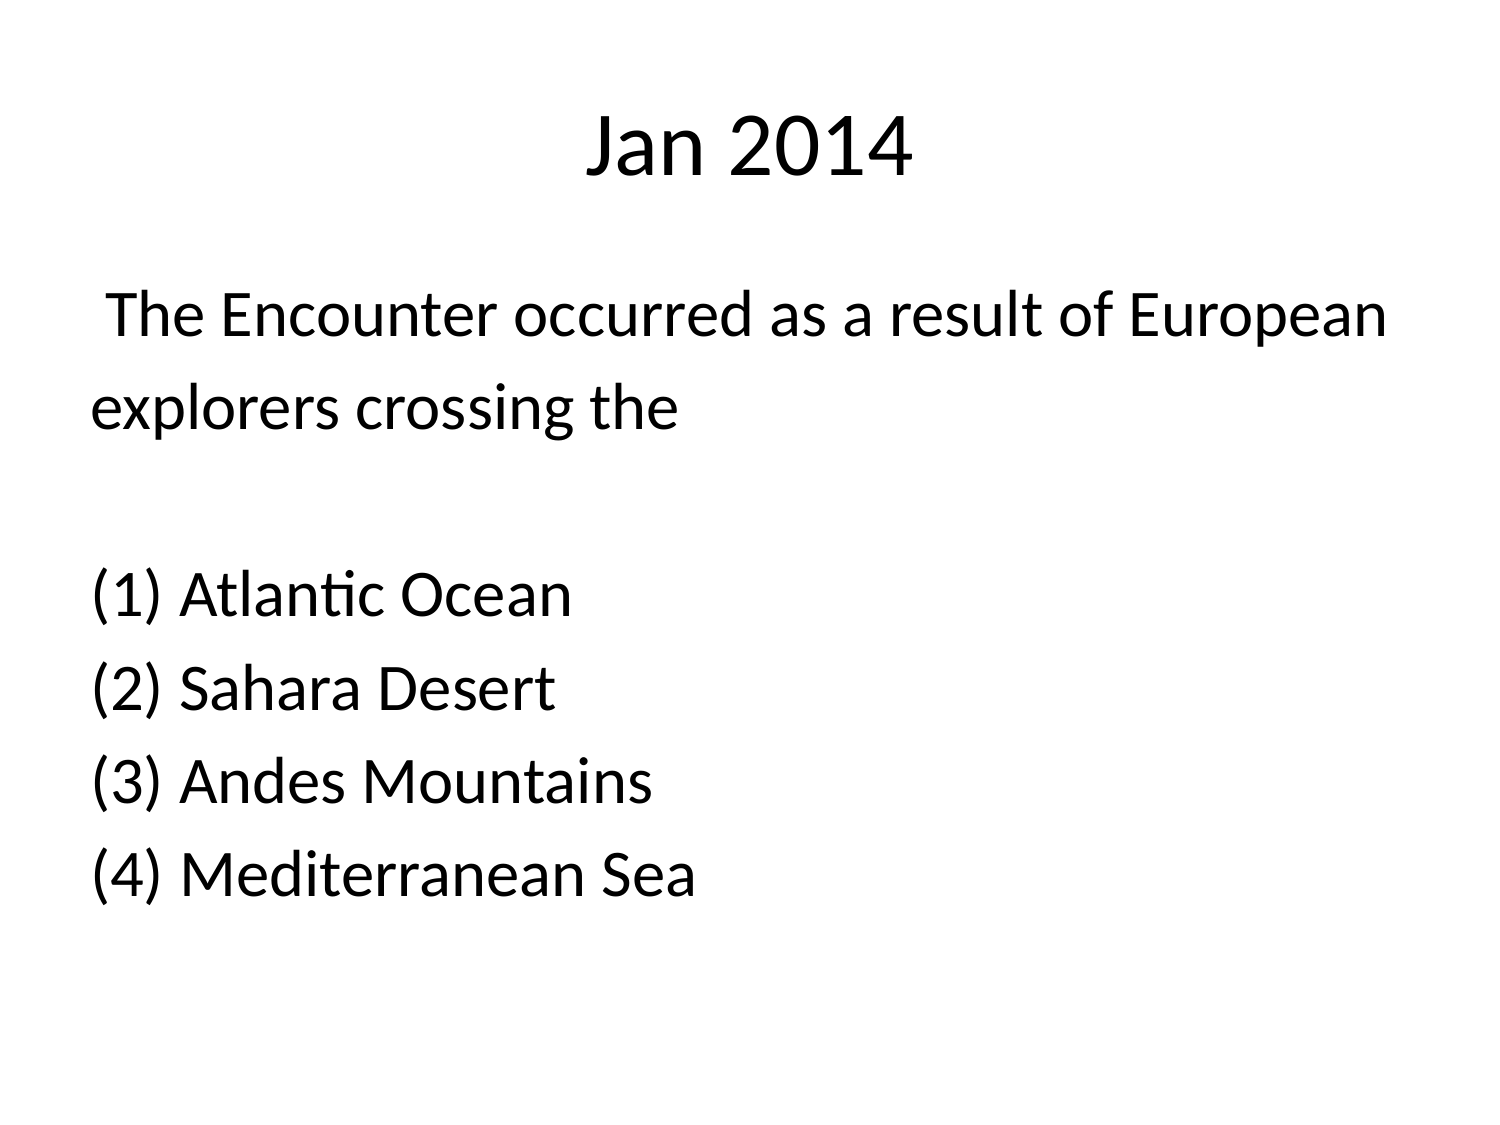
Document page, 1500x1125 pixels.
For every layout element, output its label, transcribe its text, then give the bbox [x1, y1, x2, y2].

list The Encounter occurred as a result of European explorers crossing the (1) Atlantic Ocean (2) Sahara Desert (3) Andes Mountains (4) Mediterranean Sea [75, 262, 1425, 1005]
title Jan 2014 [75, 45, 1425, 233]
